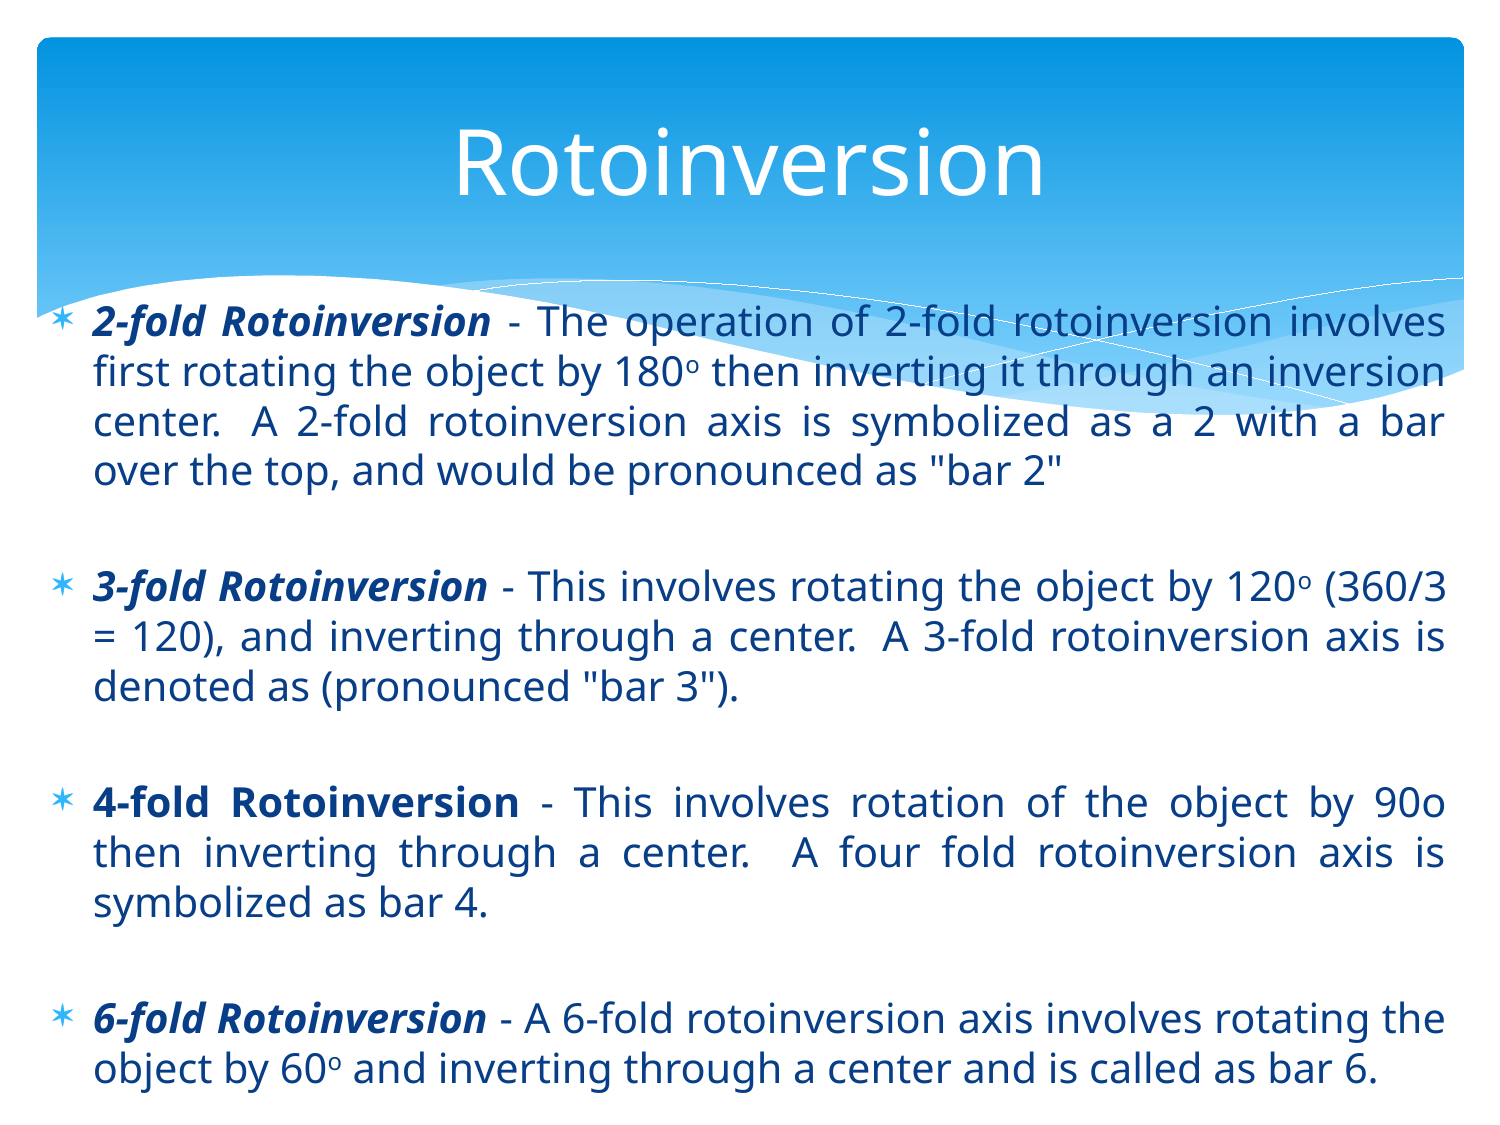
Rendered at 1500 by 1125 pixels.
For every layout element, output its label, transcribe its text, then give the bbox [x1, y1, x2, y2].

title Rotoinversion [75, 55, 1425, 261]
list 2-fold Rotoinversion - The operation of 2-fold rotoinversion involves first rotating the object by 180o then inverting it through an inversion center. A 2-fold rotoinversion axis is symbolized as a 2 with a bar over the top, and would be pronounced as "bar 2" 3-fold Rotoinversion - This involves rotating the object by 120o (360/3 = 120), and inverting through a center. A 3-fold rotoinversion axis is denoted as (pronounced "bar 3"). 4-fold Rotoinversion - This involves rotation of the object by 90o then inverting through a center. A four fold rotoinversion axis is symbolized as bar 4. 6-fold Rotoinversion - A 6-fold rotoinversion axis involves rotating the object by 60o and inverting through a center and is called as bar 6. [37, 287, 1463, 1100]
